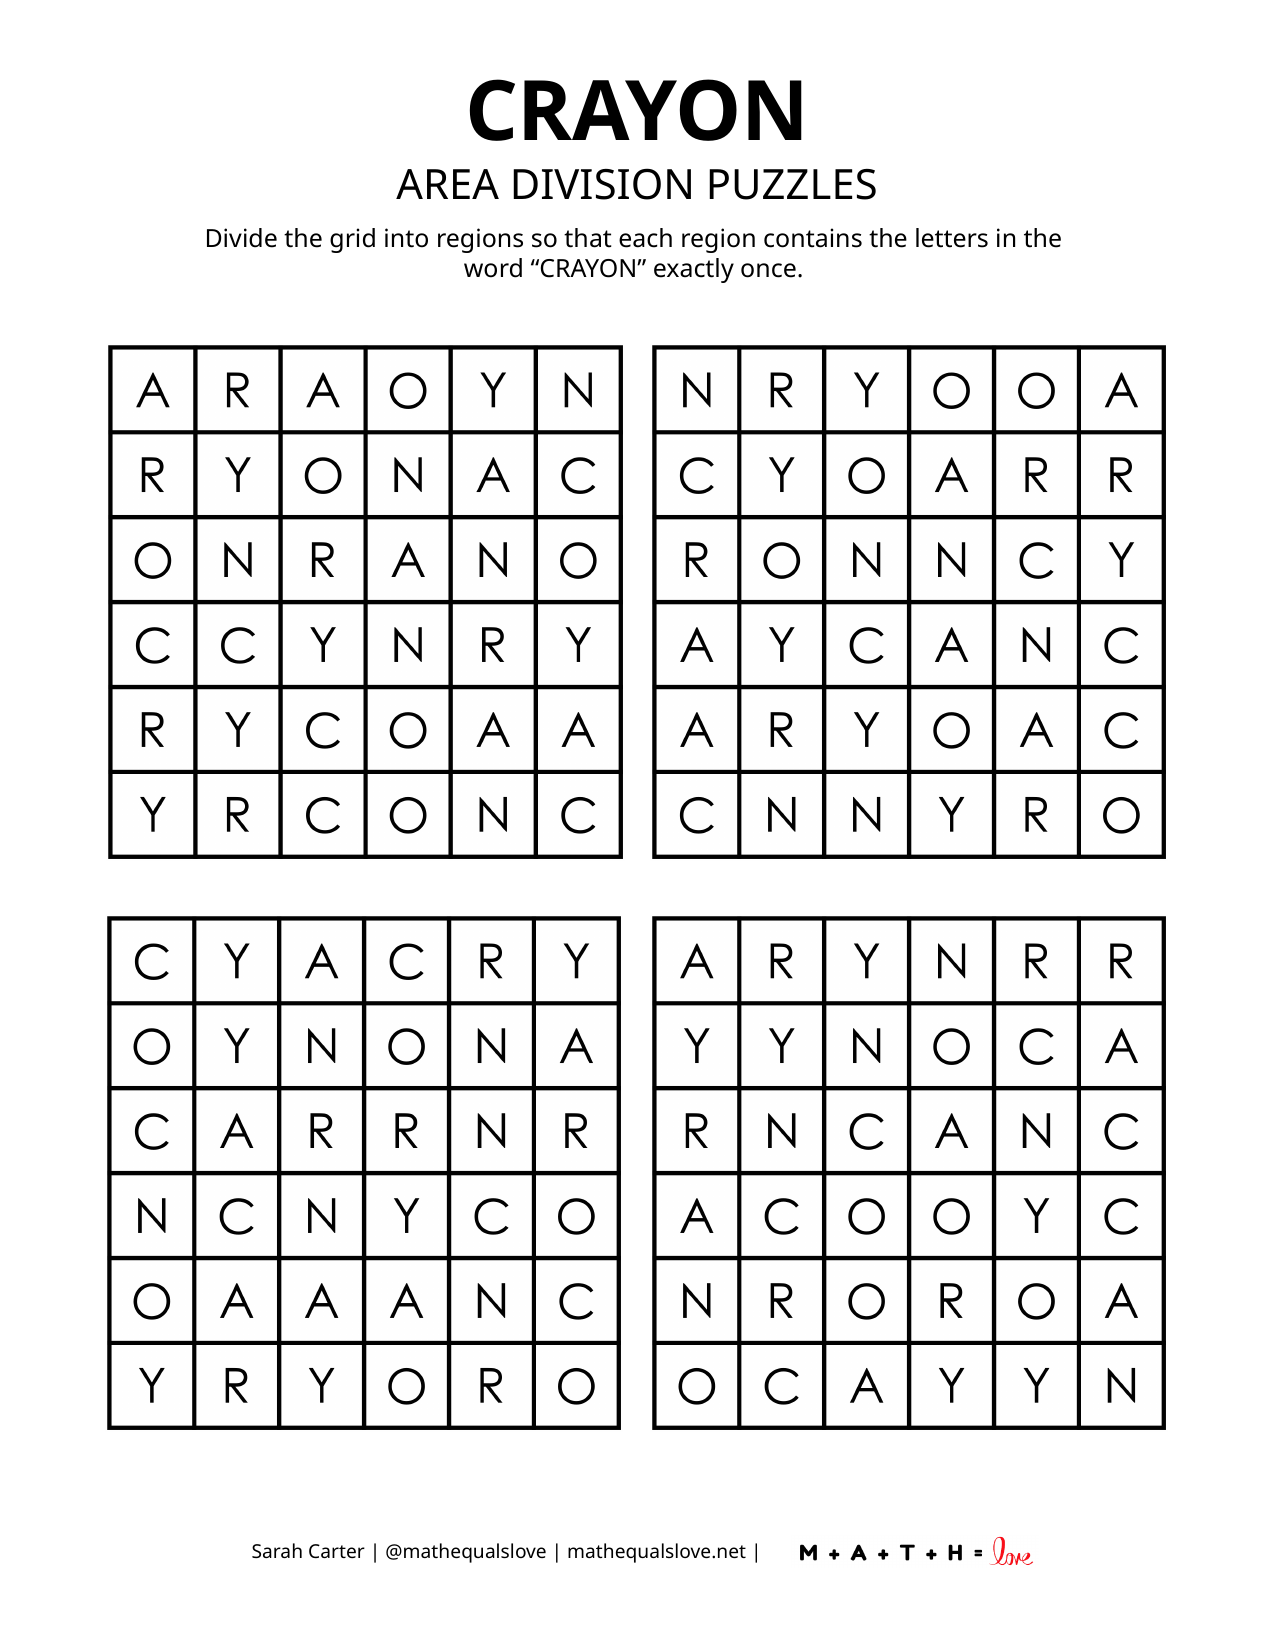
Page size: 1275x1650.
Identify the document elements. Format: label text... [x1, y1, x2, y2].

text_box CRAYON AREA DIVISION PUZZLES [77, 50, 1198, 214]
picture [649, 342, 1169, 862]
picture [106, 342, 625, 862]
text_box Sarah Carter | @mathequalslove | mathequalslove.net | [236, 1532, 1071, 1570]
picture [649, 913, 1169, 1433]
text_box Divide the grid into regions so that each region contains the letters in the word “CRAYON” exactly once. [0, 214, 1275, 290]
picture [104, 913, 624, 1433]
picture [790, 1534, 1039, 1569]
